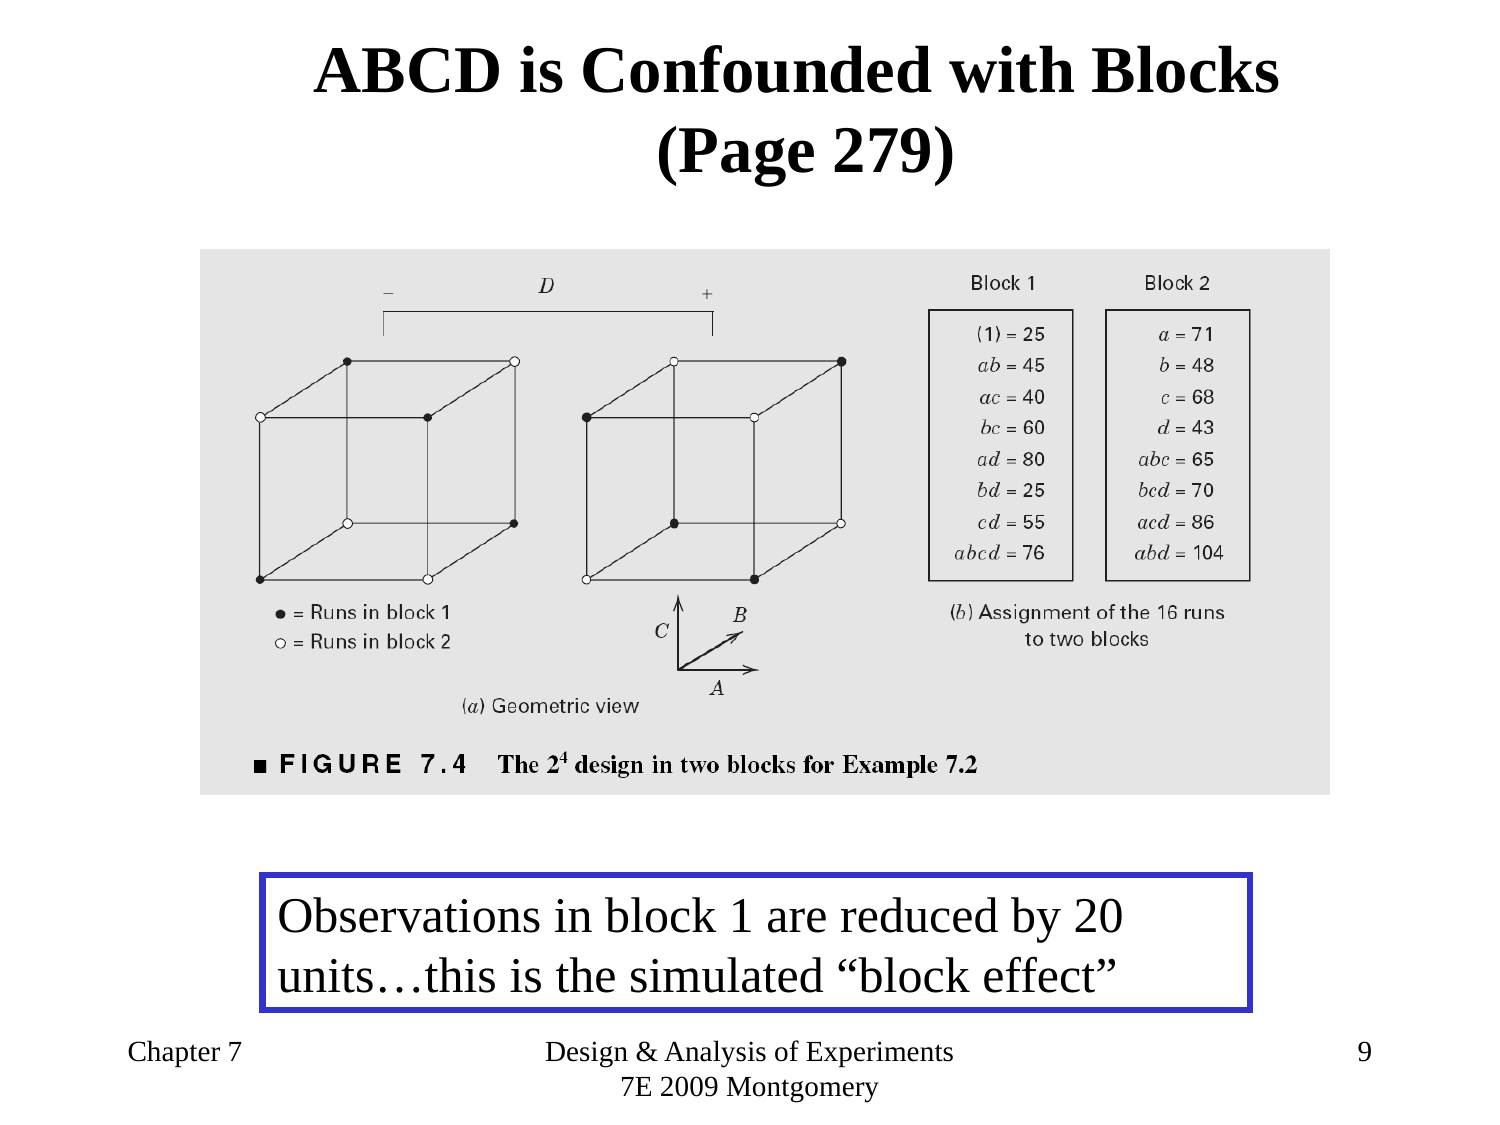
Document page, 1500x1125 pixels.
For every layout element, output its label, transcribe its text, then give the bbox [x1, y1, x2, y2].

footer Design & Analysis of Experiments 7E 2009 Montgomery [512, 1024, 988, 1101]
title ABCD is Confounded with Blocks (Page 279) [262, 0, 1351, 213]
picture [199, 249, 1331, 795]
slide_number Chapter 7 [112, 1024, 426, 1101]
slide_number 9 [1074, 1024, 1388, 1101]
text_box Observations in block 1 are reduced by 20 units…this is the simulated “block effect” [262, 874, 1250, 1010]
